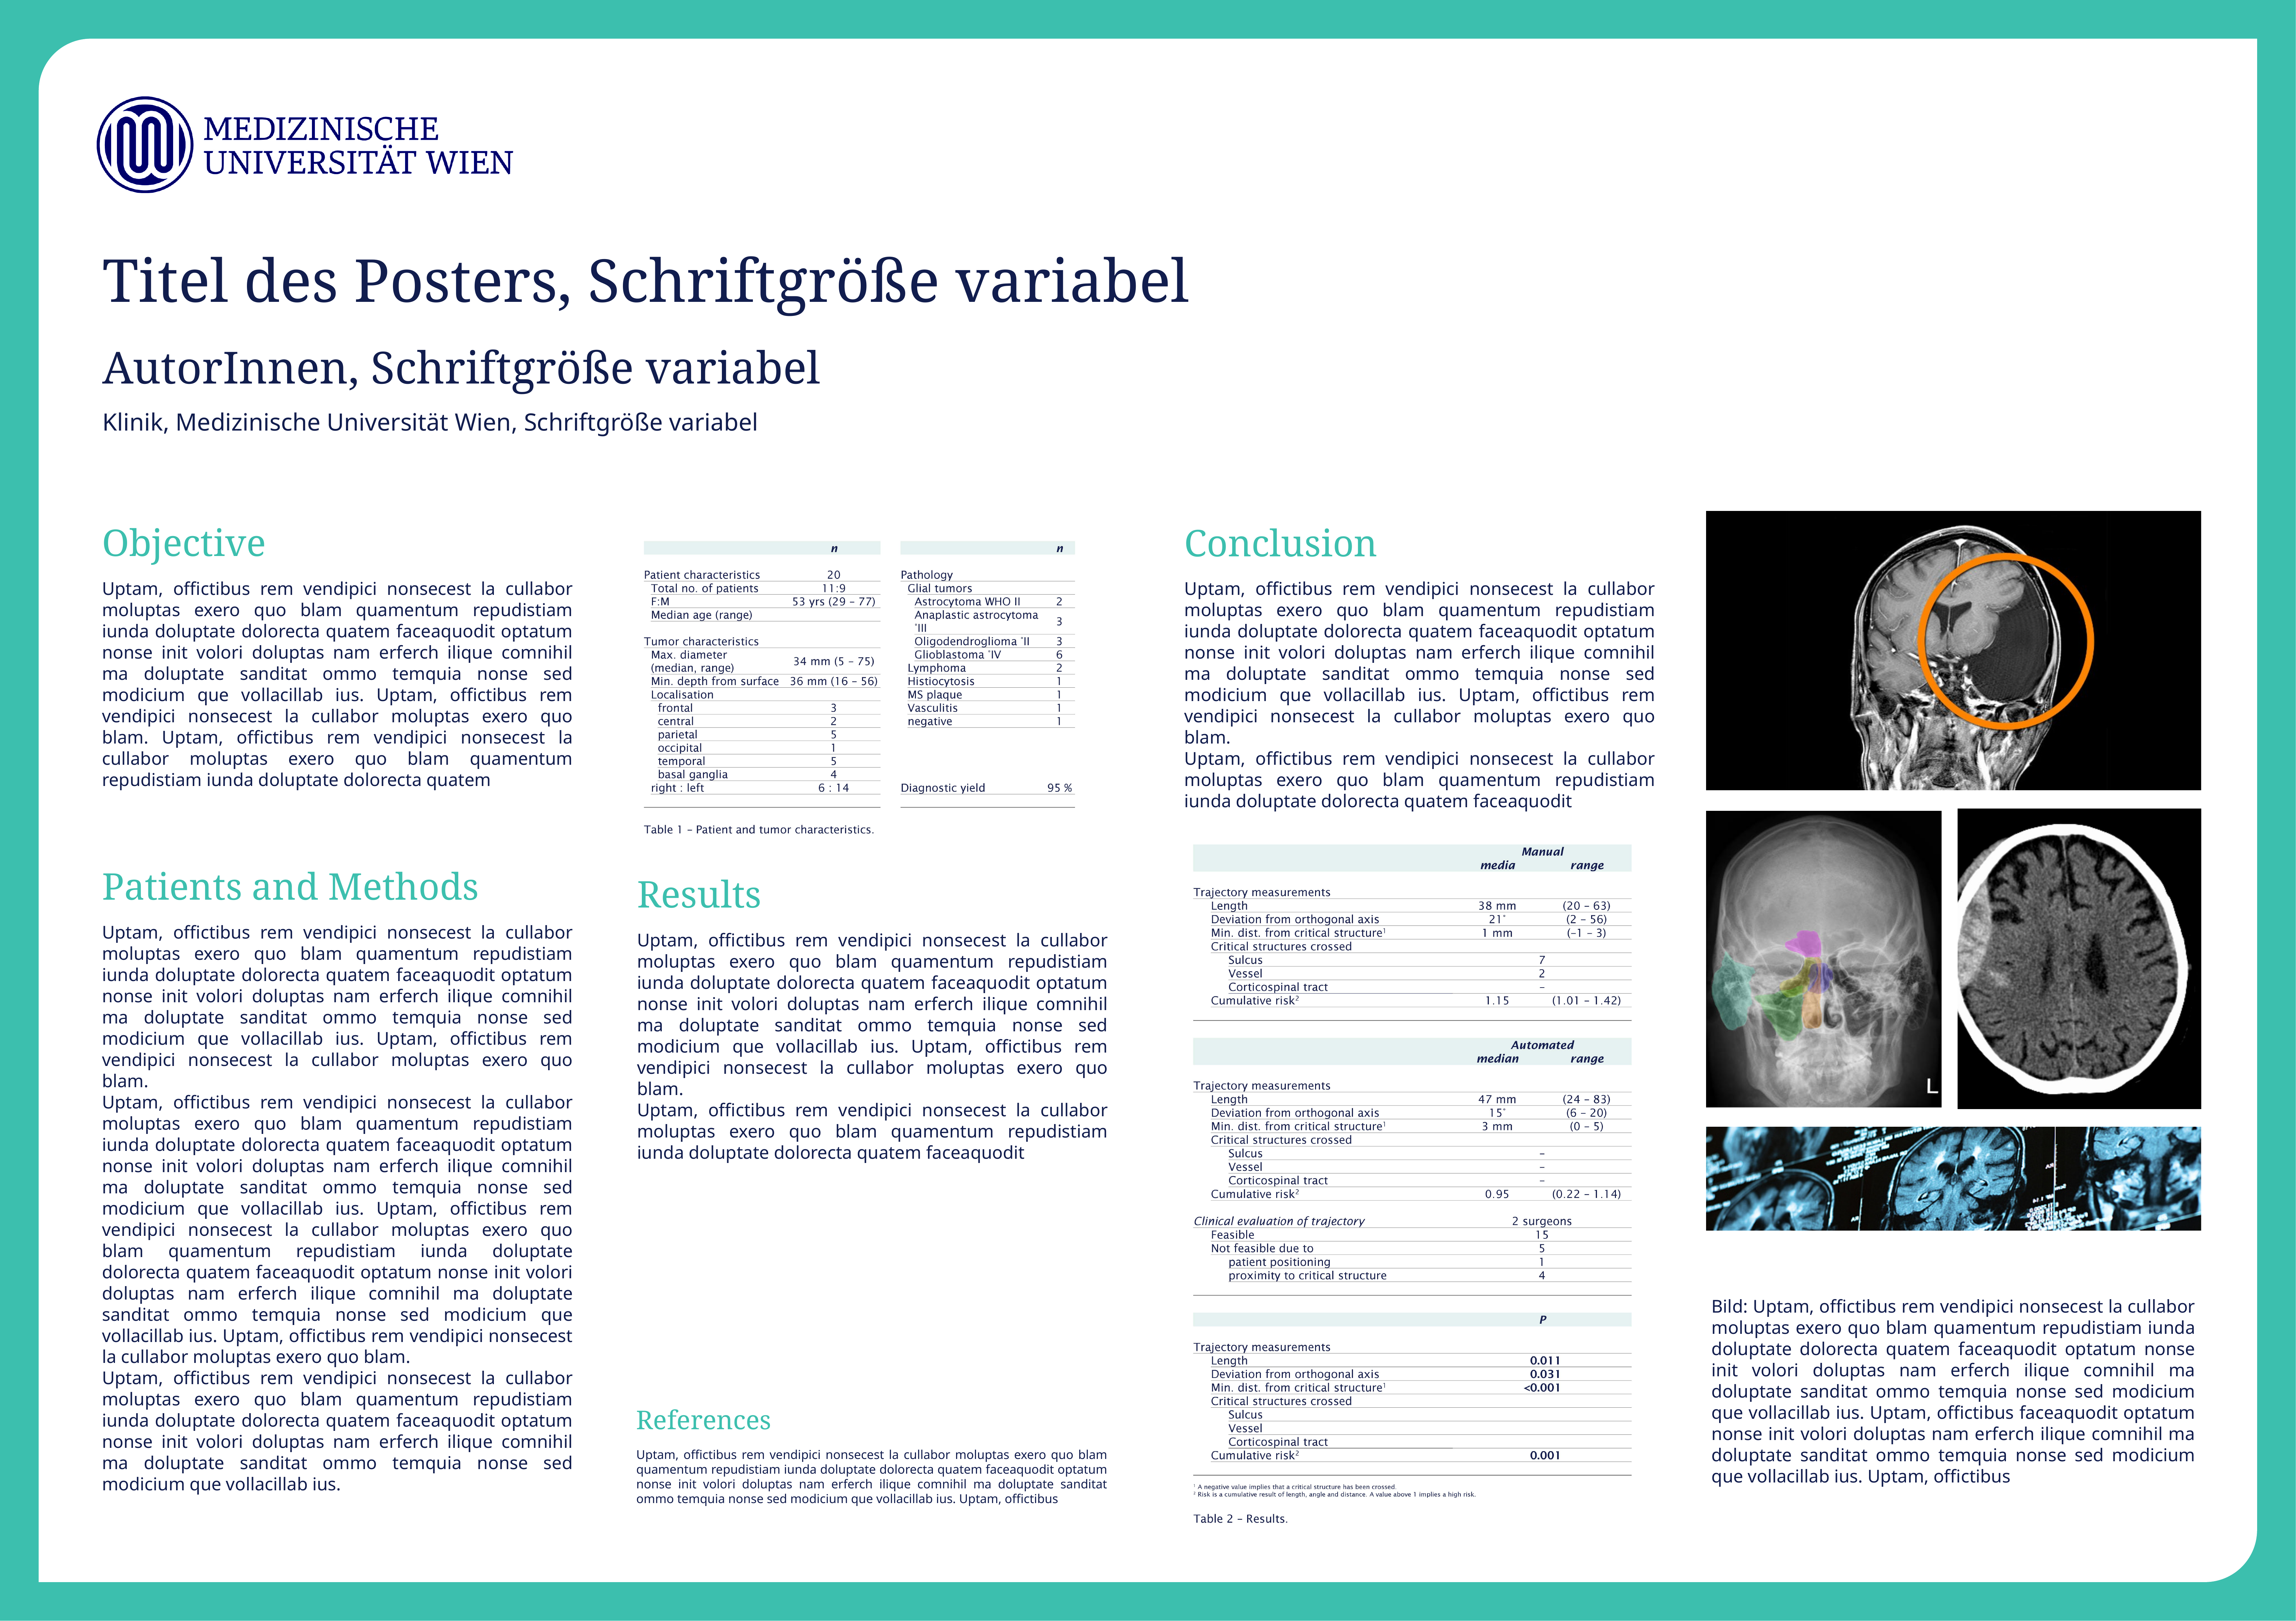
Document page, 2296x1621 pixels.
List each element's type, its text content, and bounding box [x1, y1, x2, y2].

text_box Patients and Methods [96, 860, 886, 910]
text_box Conclusion [1179, 517, 1704, 566]
text_box References [631, 1400, 1177, 1437]
text_box Bild: Uptam, offictibus rem vendipici nonsecest la cullabor moluptas exero quo blam quamentum repudistiam iunda doluptate dolorecta quatem faceaquodit optatum nonse init volori doluptas nam erferch ilique comnihil ma doluptate sanditat ommo temquia nonse sed modicium que vollacillab ius. Uptam, offictibus faceaquodit optatum nonse init volori doluptas nam erferch ilique comnihil ma doluptate sanditat ommo temquia nonse sed modicium que vollacillab ius. Uptam, offictibus [1706, 1292, 2201, 1510]
picture [1706, 1127, 2201, 1231]
text_box Uptam, offictibus rem vendipici nonsecest la cullabor moluptas exero quo blam quamentum repudistiam iunda doluptate dolorecta quatem faceaquodit optatum nonse init volori doluptas nam erferch ilique comnihil ma doluptate sanditat ommo temquia nonse sed modicium que vollacillab ius. Uptam, offictibus rem vendipici nonsecest la cullabor moluptas exero quo blam. Uptam, offictibus rem vendipici nonsecest la cullabor moluptas exero quo blam quamentum repudistiam iunda doluptate dolorecta quatem [96, 575, 579, 793]
picture [1178, 830, 1653, 1535]
text_box Uptam, offictibus rem vendipici nonsecest la cullabor moluptas exero quo blam quamentum repudistiam iunda doluptate dolorecta quatem faceaquodit optatum nonse init volori doluptas nam erferch ilique comnihil ma doluptate sanditat ommo temquia nonse sed modicium que vollacillab ius. Uptam, offictibus rem vendipici nonsecest la cullabor moluptas exero quo blam. Uptam, offictibus rem vendipici nonsecest la cullabor moluptas exero quo blam quamentum repudistiam iunda doluptate dolorecta quatem faceaquodit [1179, 575, 1661, 814]
text_box Uptam, offictibus rem vendipici nonsecest la cullabor moluptas exero quo blam quamentum repudistiam iunda doluptate dolorecta quatem faceaquodit optatum nonse init volori doluptas nam erferch ilique comnihil ma doluptate sanditat ommo temquia nonse sed modicium que vollacillab ius. Uptam, offictibus rem vendipici nonsecest la cullabor moluptas exero quo blam. Uptam, offictibus rem vendipici nonsecest la cullabor moluptas exero quo blam quamentum repudistiam iunda doluptate dolorecta quatem faceaquodit [631, 926, 1114, 1165]
picture [1957, 808, 2202, 1109]
picture [627, 523, 1113, 846]
picture [1706, 511, 2201, 790]
text_box Klinik, Medizinische Universität Wien, Schriftgröße variabel [97, 404, 1227, 438]
text_box Uptam, offictibus rem vendipici nonsecest la cullabor moluptas exero quo blam quamentum repudistiam iunda doluptate dolorecta quatem faceaquodit optatum nonse init volori doluptas nam erferch ilique comnihil ma doluptate sanditat ommo temquia nonse sed modicium que vollacillab ius. Uptam, offictibus rem vendipici nonsecest la cullabor moluptas exero quo blam. Uptam, offictibus rem vendipici nonsecest la cullabor moluptas exero quo blam quamentum repudistiam iunda doluptate dolorecta quatem faceaquodit optatum nonse init volori doluptas nam erferch ilique comnihil ma doluptate sanditat ommo temquia nonse sed modicium que vollacillab ius. Uptam, offictibus rem vendipici nonsecest la cullabor moluptas exero quo blam quamentum repudistiam iunda doluptate dolorecta quatem faceaquodit optatum nonse init volori doluptas nam erferch ilique comnihil ma doluptate sanditat ommo temquia nonse sed modicium que vollacillab ius. Uptam, offictibus rem vendipici nonsecest la cullabor moluptas exero quo blam. Uptam, offictibus rem vendipici nonsecest la cullabor moluptas exero quo blam quamentum repudistiam iunda doluptate dolorecta quatem faceaquodit optatum nonse init volori doluptas nam erferch ilique comnihil ma doluptate sanditat ommo temquia nonse sed modicium que vollacillab ius. [96, 918, 579, 1518]
text_box Results [631, 868, 1177, 918]
picture [97, 96, 513, 193]
text_box AutorInnen, Schriftgröße variabel [97, 336, 1301, 395]
text_box Objective [96, 517, 886, 566]
picture [1706, 811, 1942, 1107]
text_box Uptam, offictibus rem vendipici nonsecest la cullabor moluptas exero quo blam quamentum repudistiam iunda doluptate dolorecta quatem faceaquodit optatum nonse init volori doluptas nam erferch ilique comnihil ma doluptate sanditat ommo temquia nonse sed modicium que vollacillab ius. Uptam, offictibus [631, 1444, 1113, 1509]
text_box Titel des Posters, Schriftgröße variabel [97, 240, 1517, 317]
